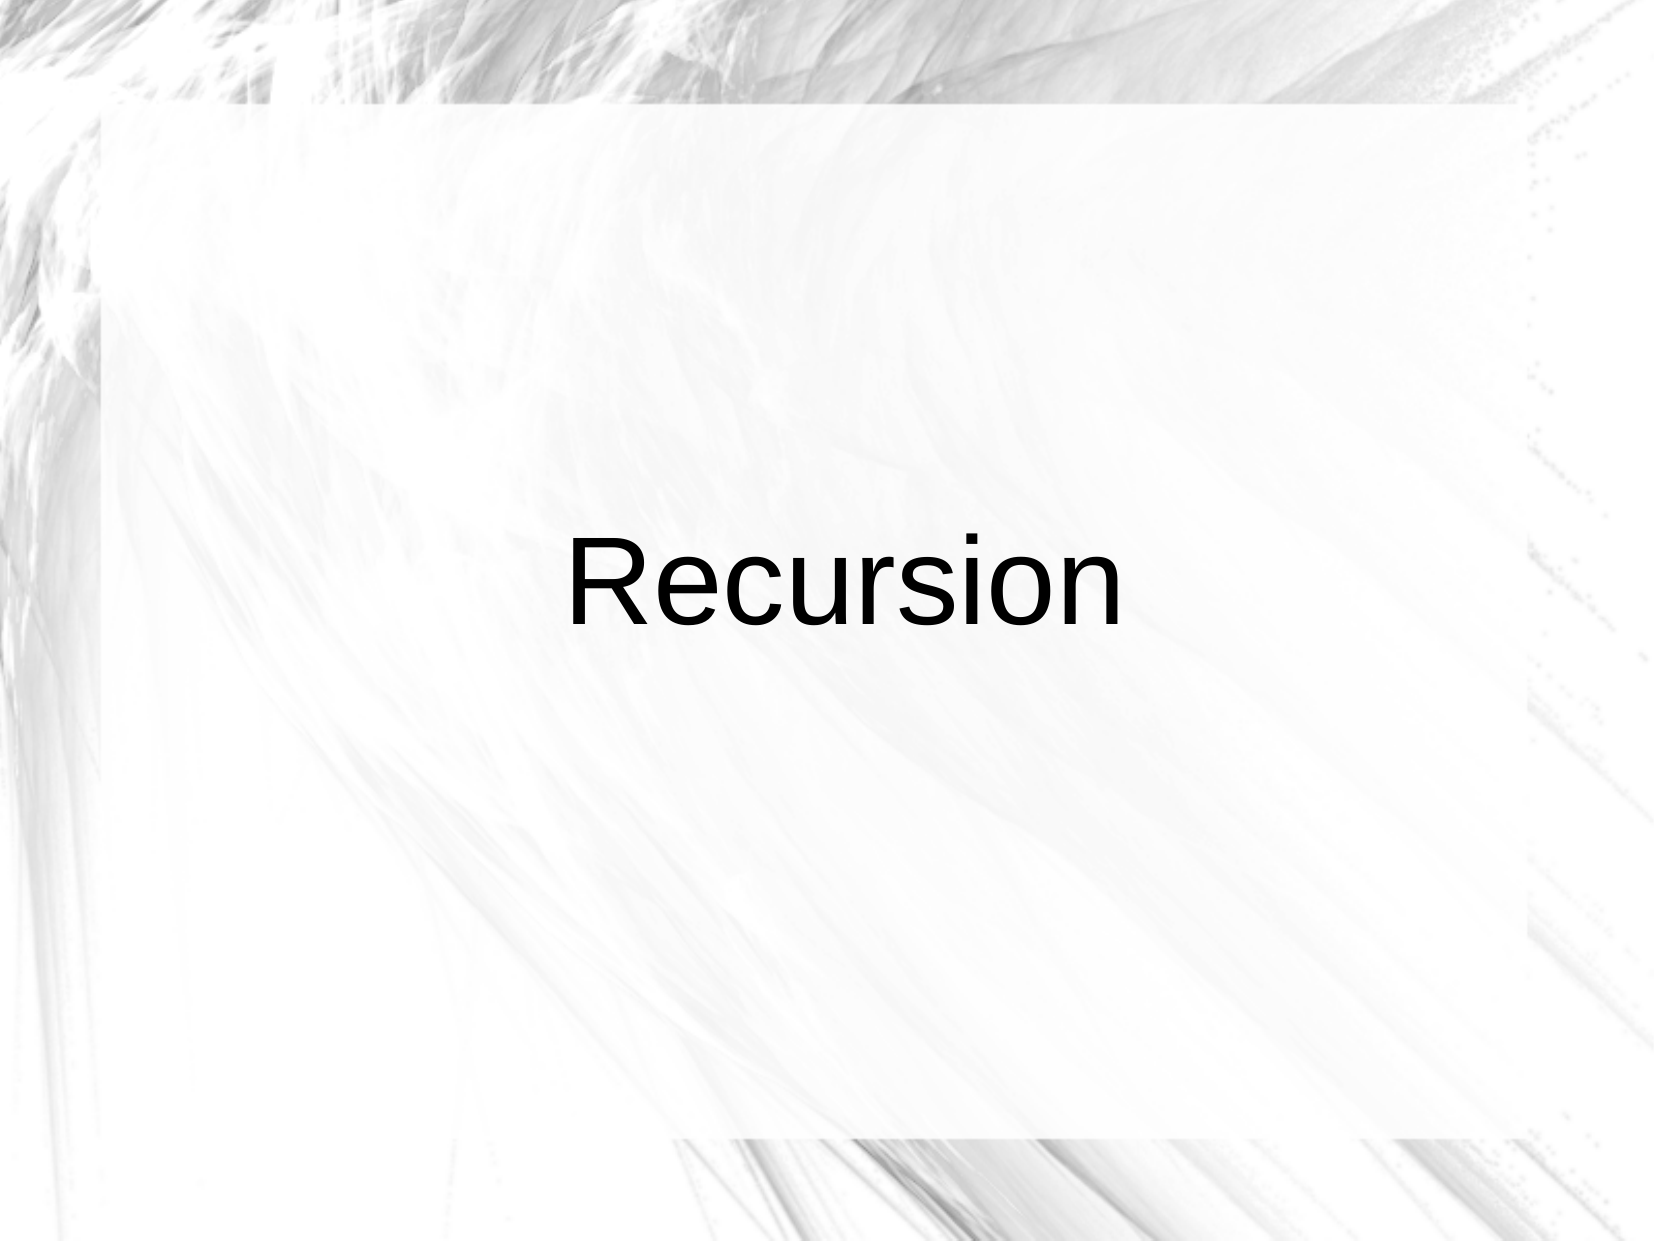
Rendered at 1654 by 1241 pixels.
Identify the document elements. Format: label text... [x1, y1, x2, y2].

picture [0, 0, 1654, 1241]
list Recursion [118, 319, 1571, 1102]
